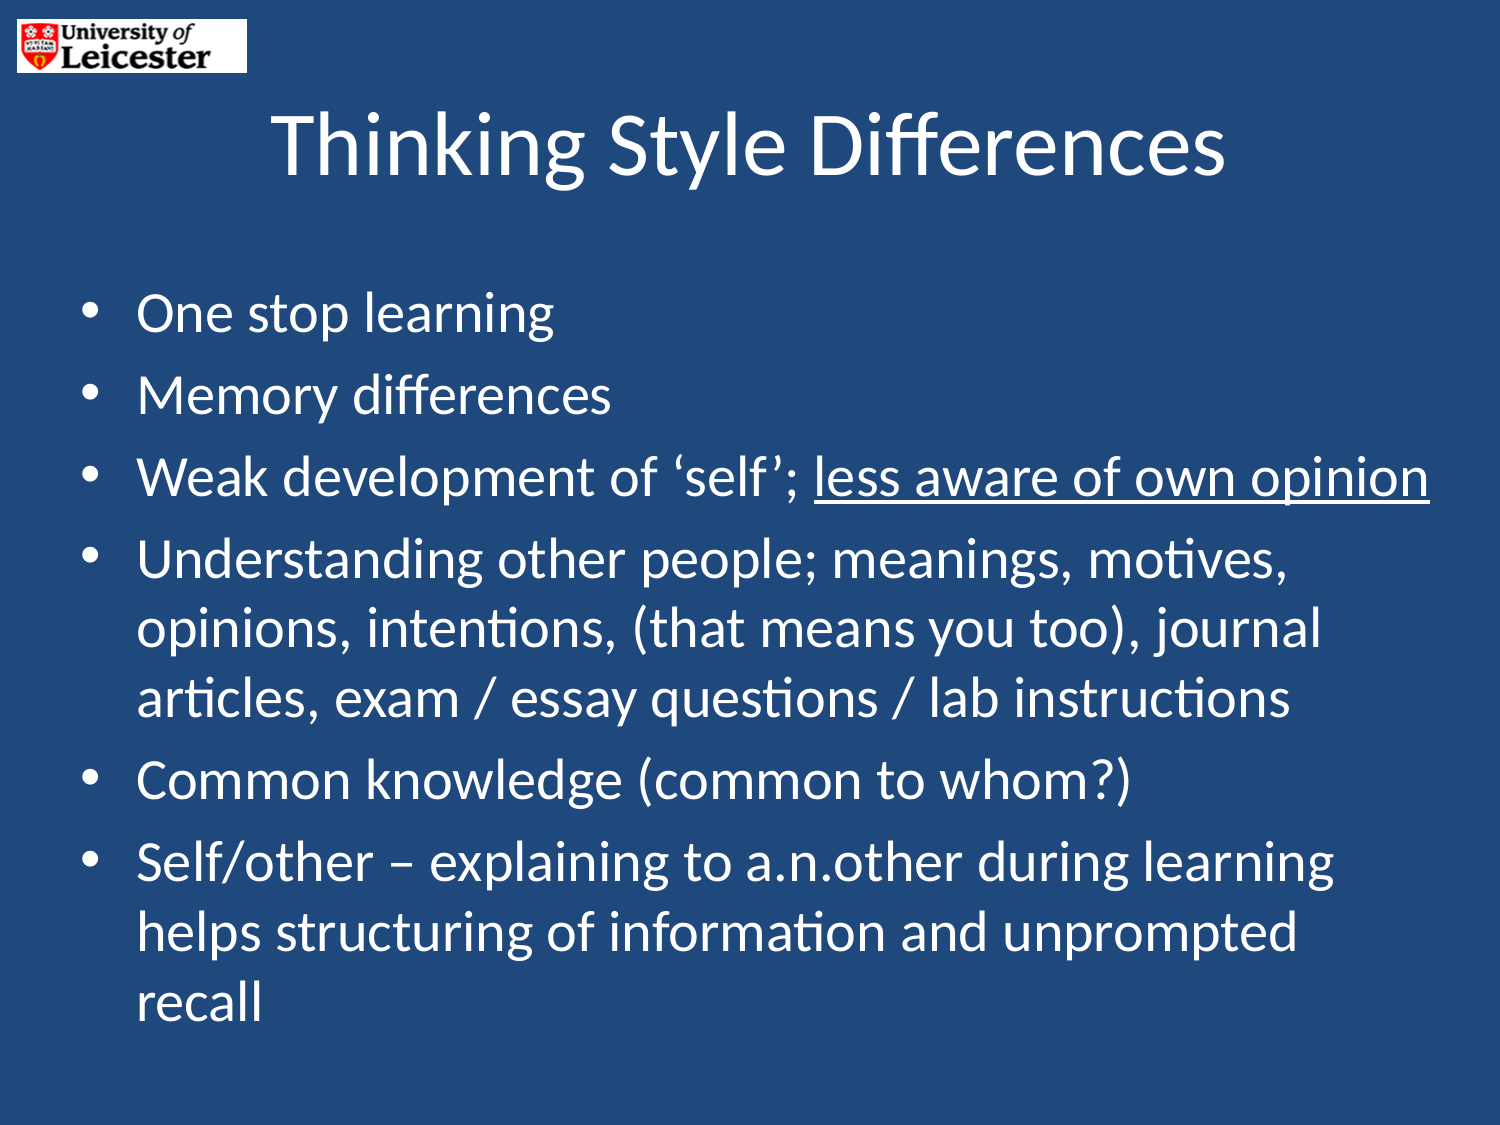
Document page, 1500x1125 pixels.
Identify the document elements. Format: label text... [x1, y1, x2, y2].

picture [17, 18, 247, 74]
title Thinking Style Differences [75, 45, 1425, 233]
list One stop learning Memory differences Weak development of ‘self’; less aware of own opinion Understanding other people; meanings, motives, opinions, intentions, (that means you too), journal articles, exam / essay questions / lab instructions Common knowledge (common to whom?) Self/other – explaining to a.n.other during learning helps structuring of information and unprompted recall [64, 267, 1447, 1087]
